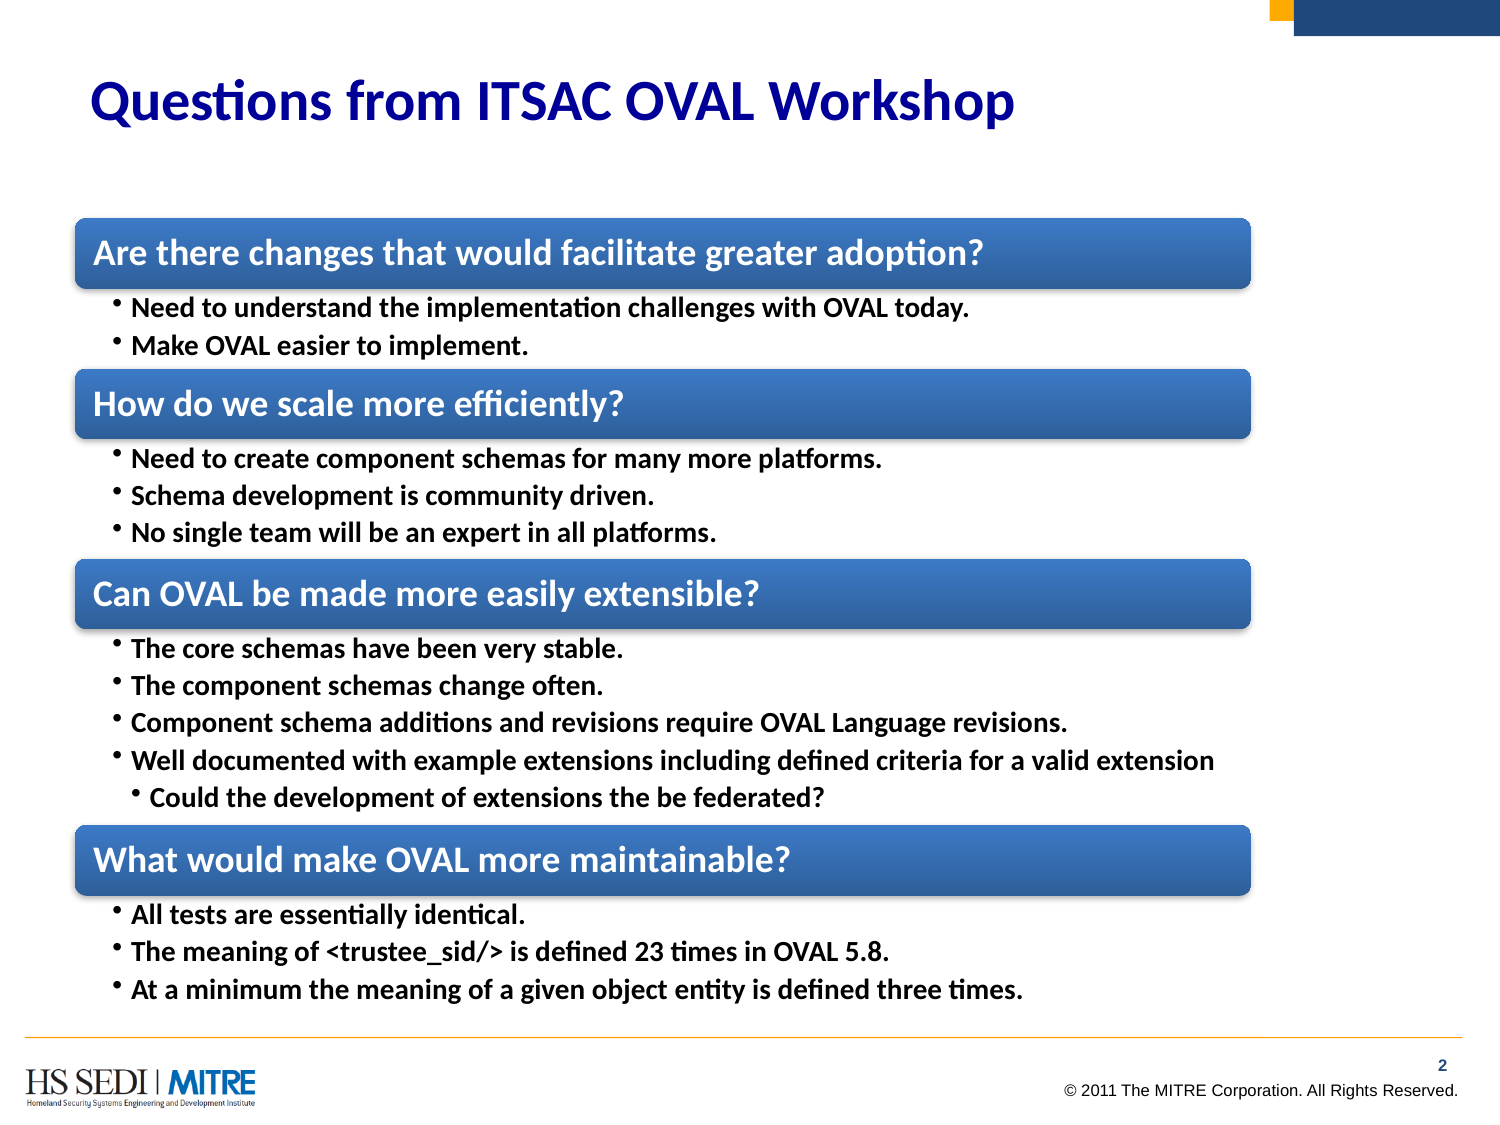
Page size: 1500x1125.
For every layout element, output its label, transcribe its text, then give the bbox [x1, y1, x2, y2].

title Questions from ITSAC OVAL Workshop [74, 62, 1251, 151]
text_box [74, 187, 1252, 1046]
picture [20, 1058, 271, 1122]
slide_number 1 [1374, 1049, 1463, 1076]
